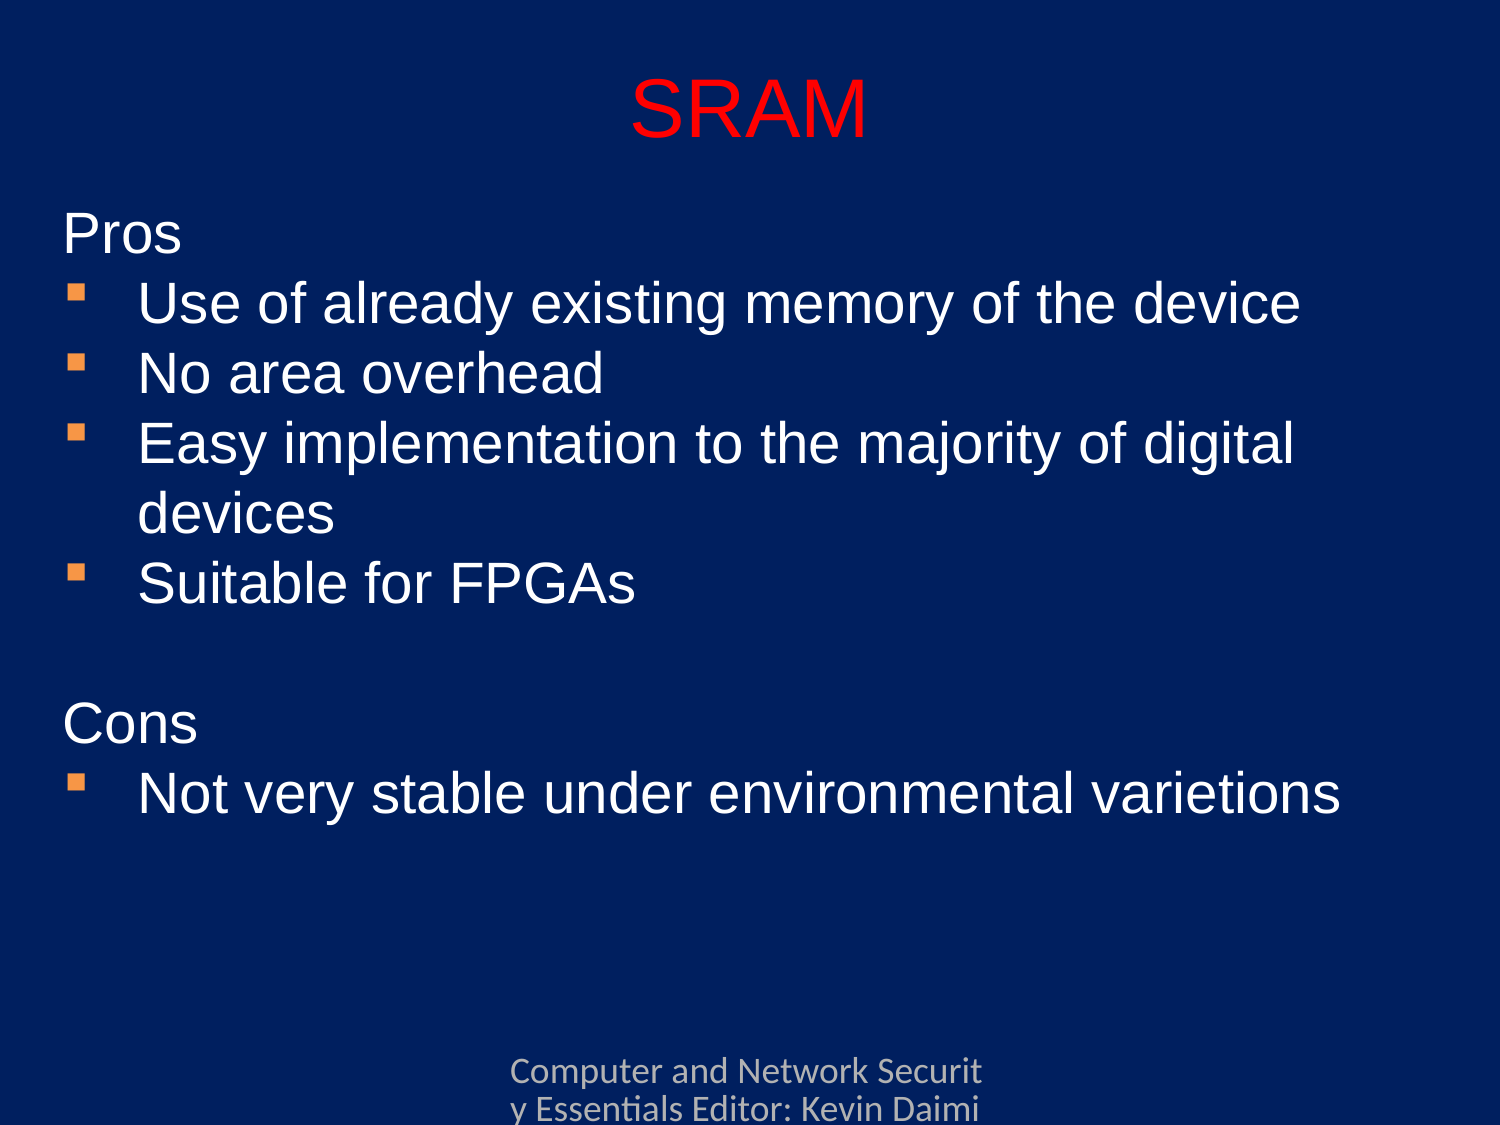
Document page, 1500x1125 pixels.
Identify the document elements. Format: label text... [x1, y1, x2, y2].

footer Computer and Network Security Essentials Editor: Kevin Daimi Associate Editors: Guillermo Francia, Levent Ertaul, Luis H. Encinas, Eman El-Sheikh Published by Springer [510, 1046, 990, 1103]
title SRAM [44, 53, 1456, 155]
list Pros Use of already existing memory of the device No area overhead Easy implementation to the majority of digital devices Suitable for FPGAs Cons Not very stable under environmental varietions [62, 195, 1437, 903]
